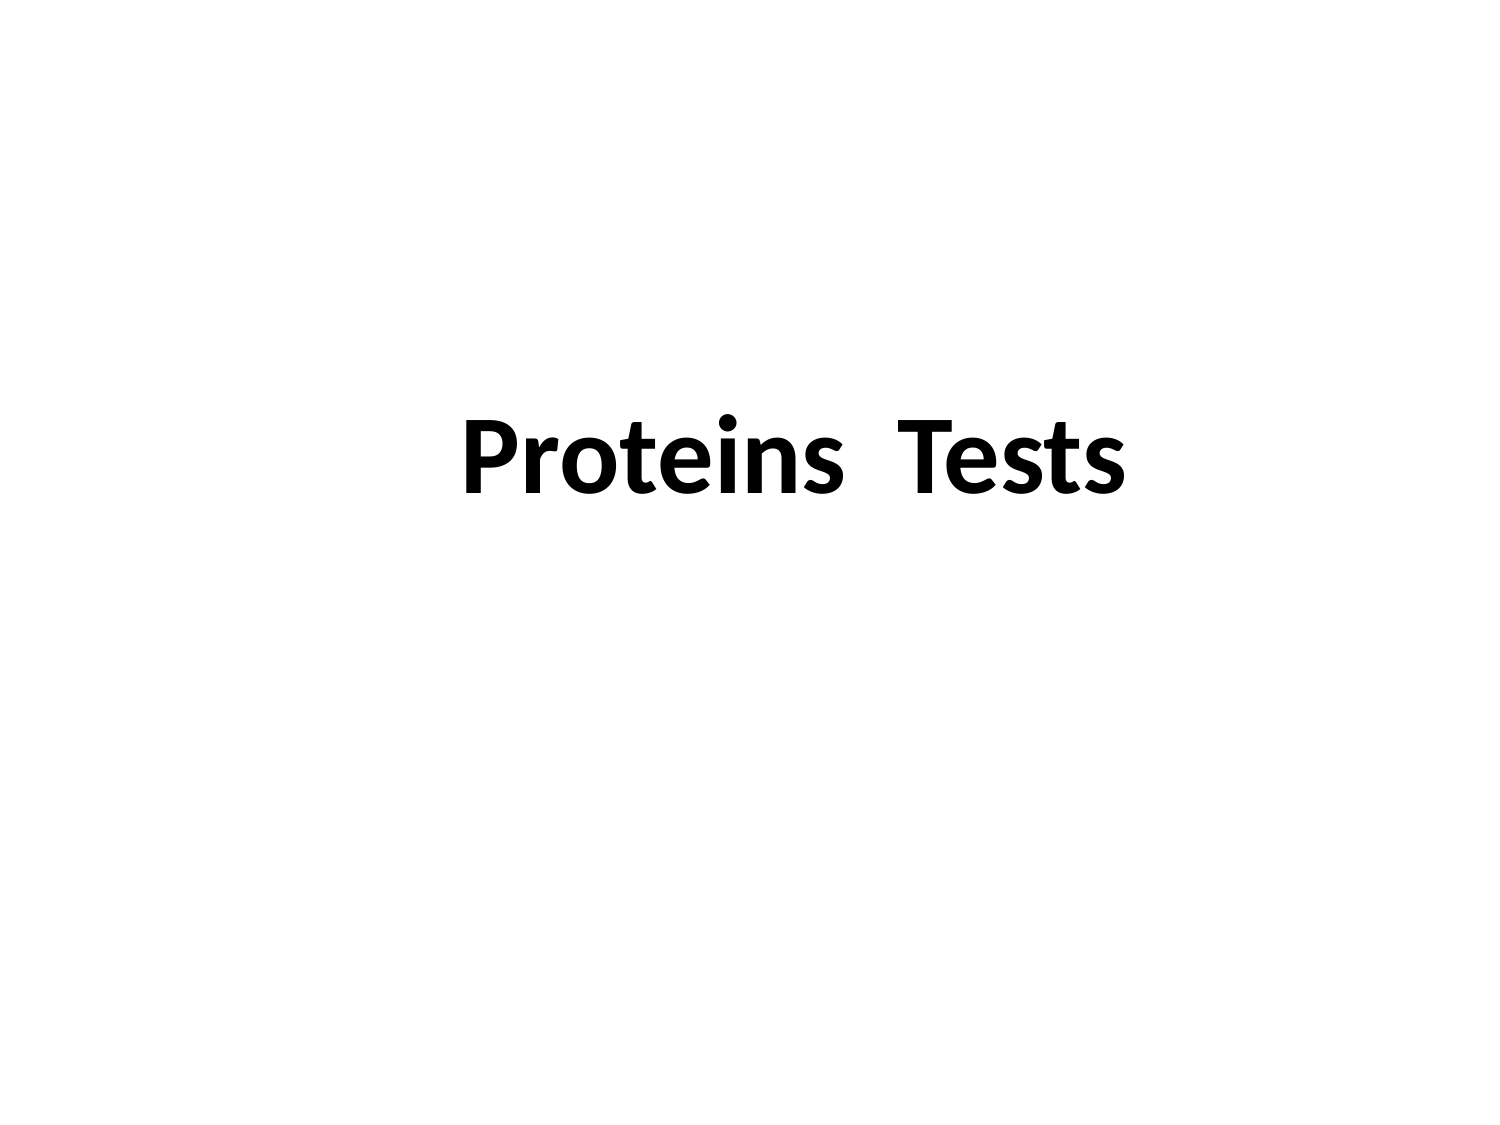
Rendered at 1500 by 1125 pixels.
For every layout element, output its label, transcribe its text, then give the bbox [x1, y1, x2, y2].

text_box Proteins Tests [445, 373, 1144, 524]
